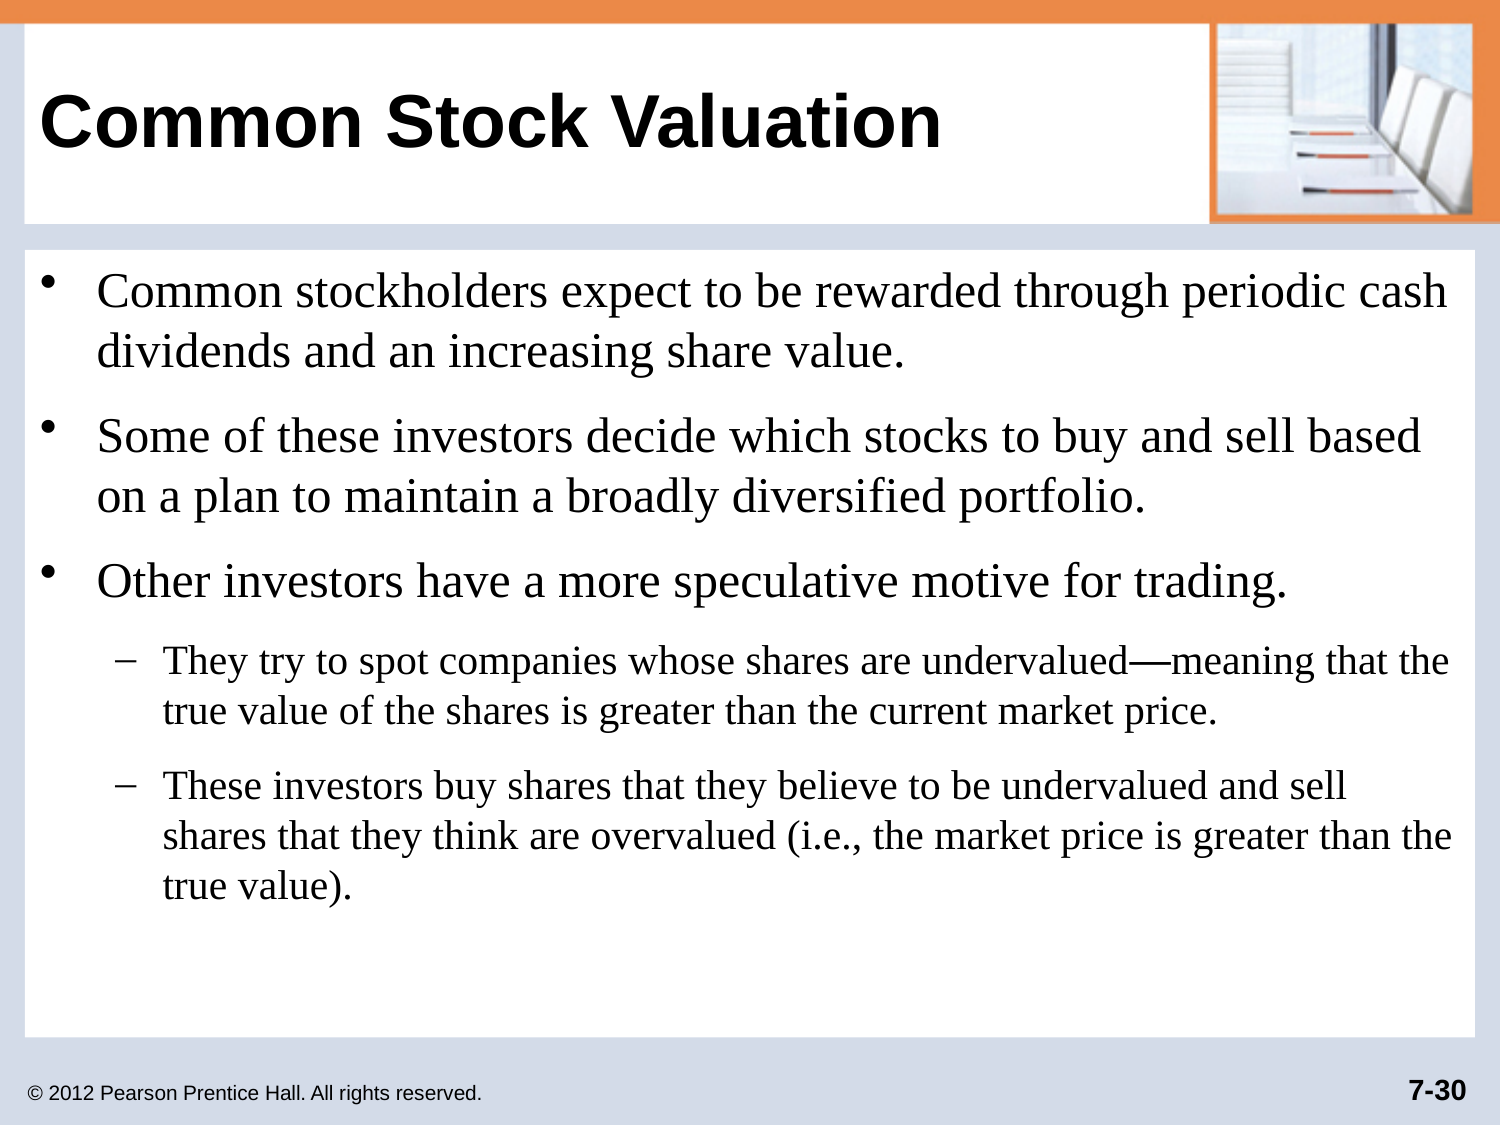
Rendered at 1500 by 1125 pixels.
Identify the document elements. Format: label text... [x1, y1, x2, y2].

slide_number 7-30 [1331, 1038, 1482, 1114]
footer © 2012 Pearson Prentice Hall. All rights reserved. [12, 1037, 938, 1113]
list Common stockholders expect to be rewarded through periodic cash dividends and an increasing share value. Some of these investors decide which stocks to buy and sell based on a plan to maintain a broadly diversified portfolio. Other investors have a more speculative motive for trading. They try to spot companies whose shares are undervalued—meaning that the true value of the shares is greater than the current market price. These investors buy shares that they believe to be undervalued and sell shares that they think are overvalued (i.e., the market price is greater than the true value). [24, 249, 1476, 1013]
title Common Stock Valuation [24, 64, 1201, 171]
picture [0, 0, 1500, 224]
